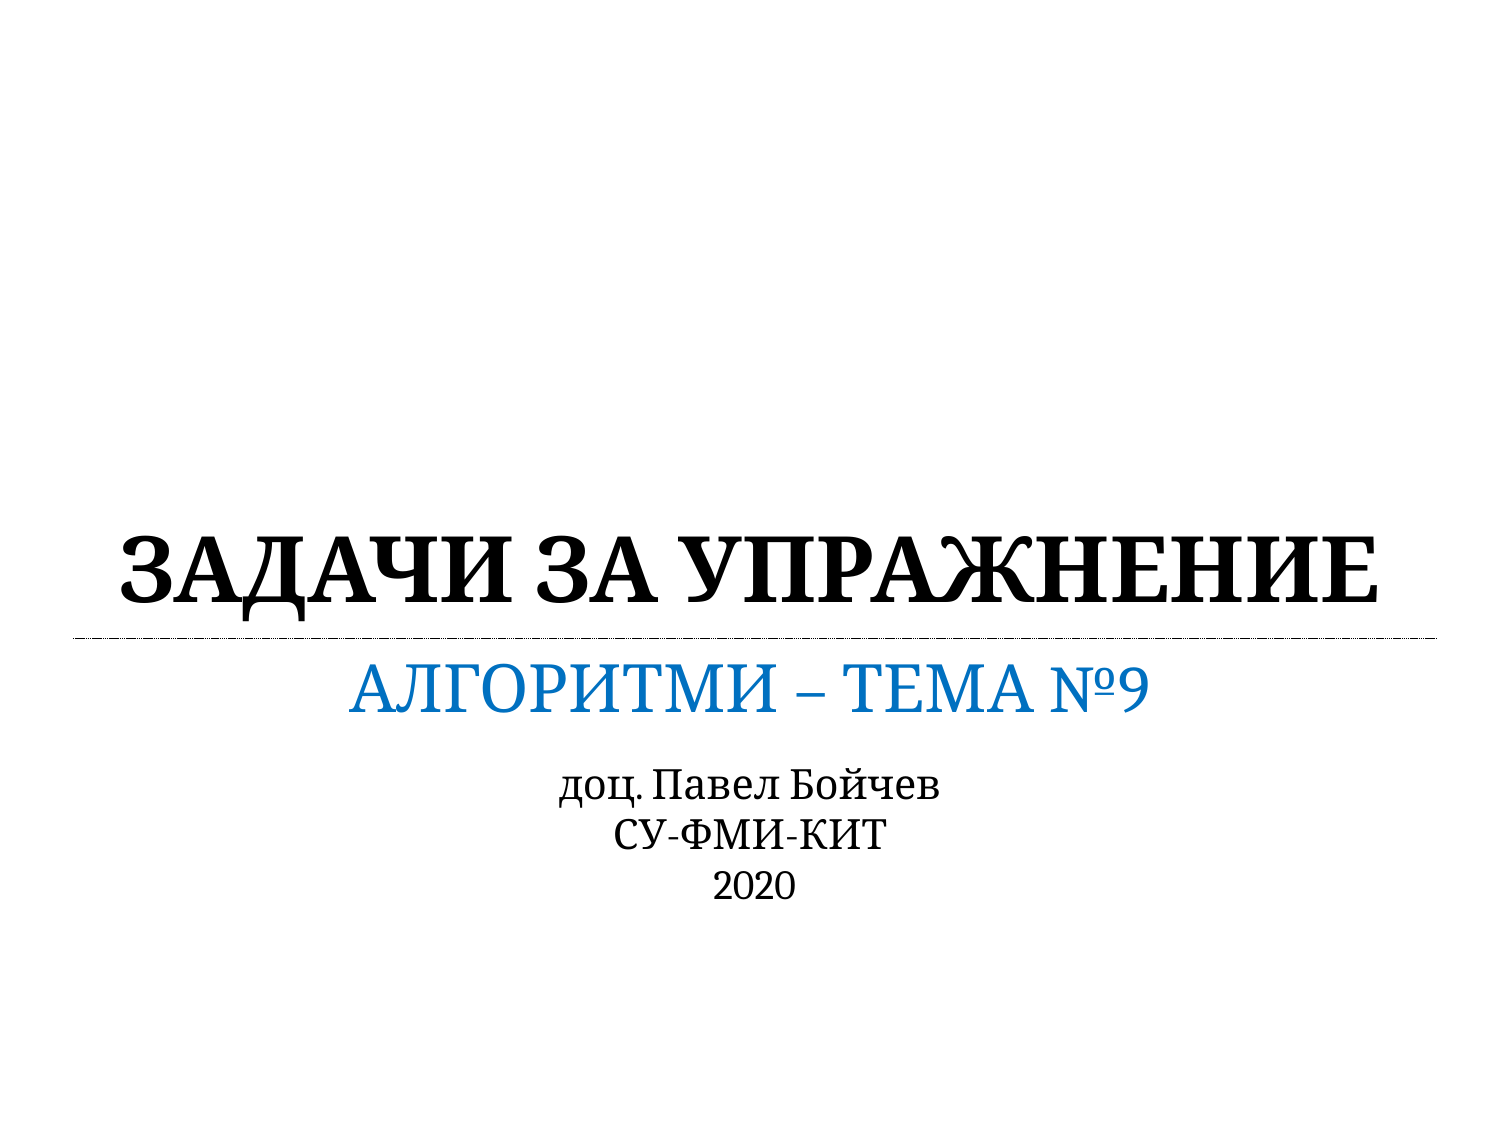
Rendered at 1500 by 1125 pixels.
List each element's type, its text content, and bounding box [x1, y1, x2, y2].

title Задачи за упражнение [0, 384, 1500, 632]
subtitle Алгоритми – тема №9 [0, 635, 1500, 754]
